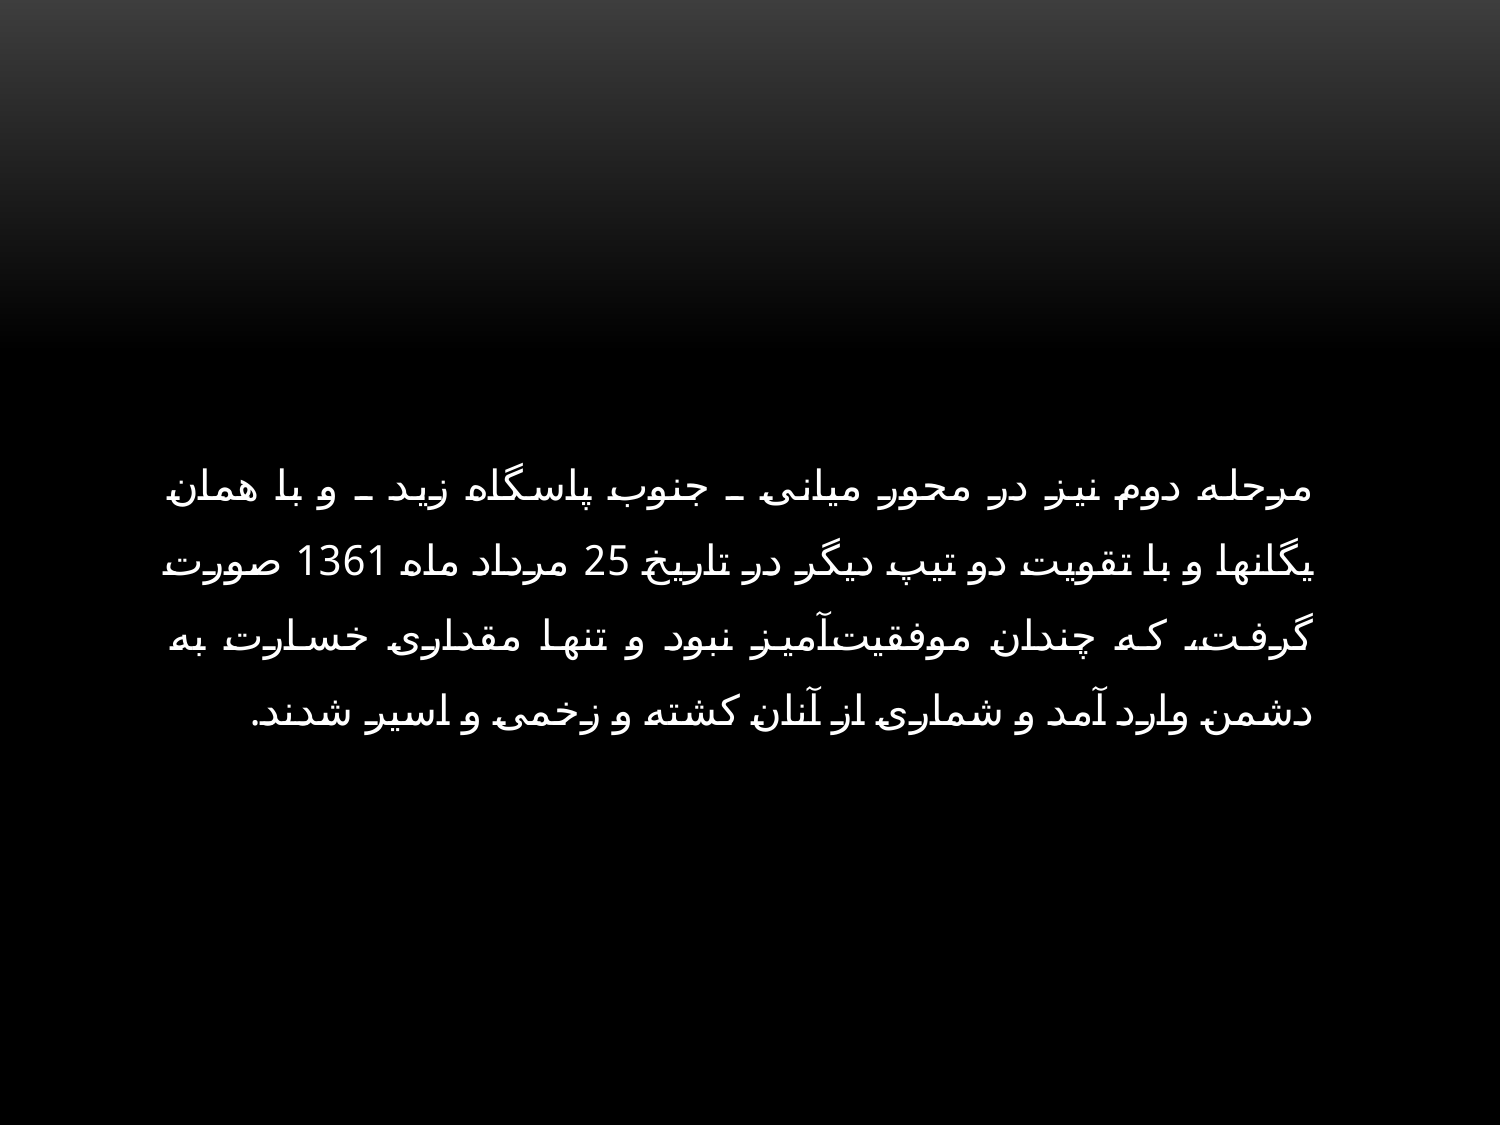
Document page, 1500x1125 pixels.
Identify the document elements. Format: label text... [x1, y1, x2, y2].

list مرحله دوم نیز در محور میانی ـ جنوب پاسگاه زید ـ و با همان یگانها و با تقویت دو تیپ دیگر در تاریخ 25 مرداد ماه 1361 صورت گرفت، که چندان موفقیت‌آمیز نبود و تنها مقداری خسارت به دشمن وارد‌ آمد و شماری از آنان کشته و زخمی و اسیر شدند. [147, 314, 1329, 742]
